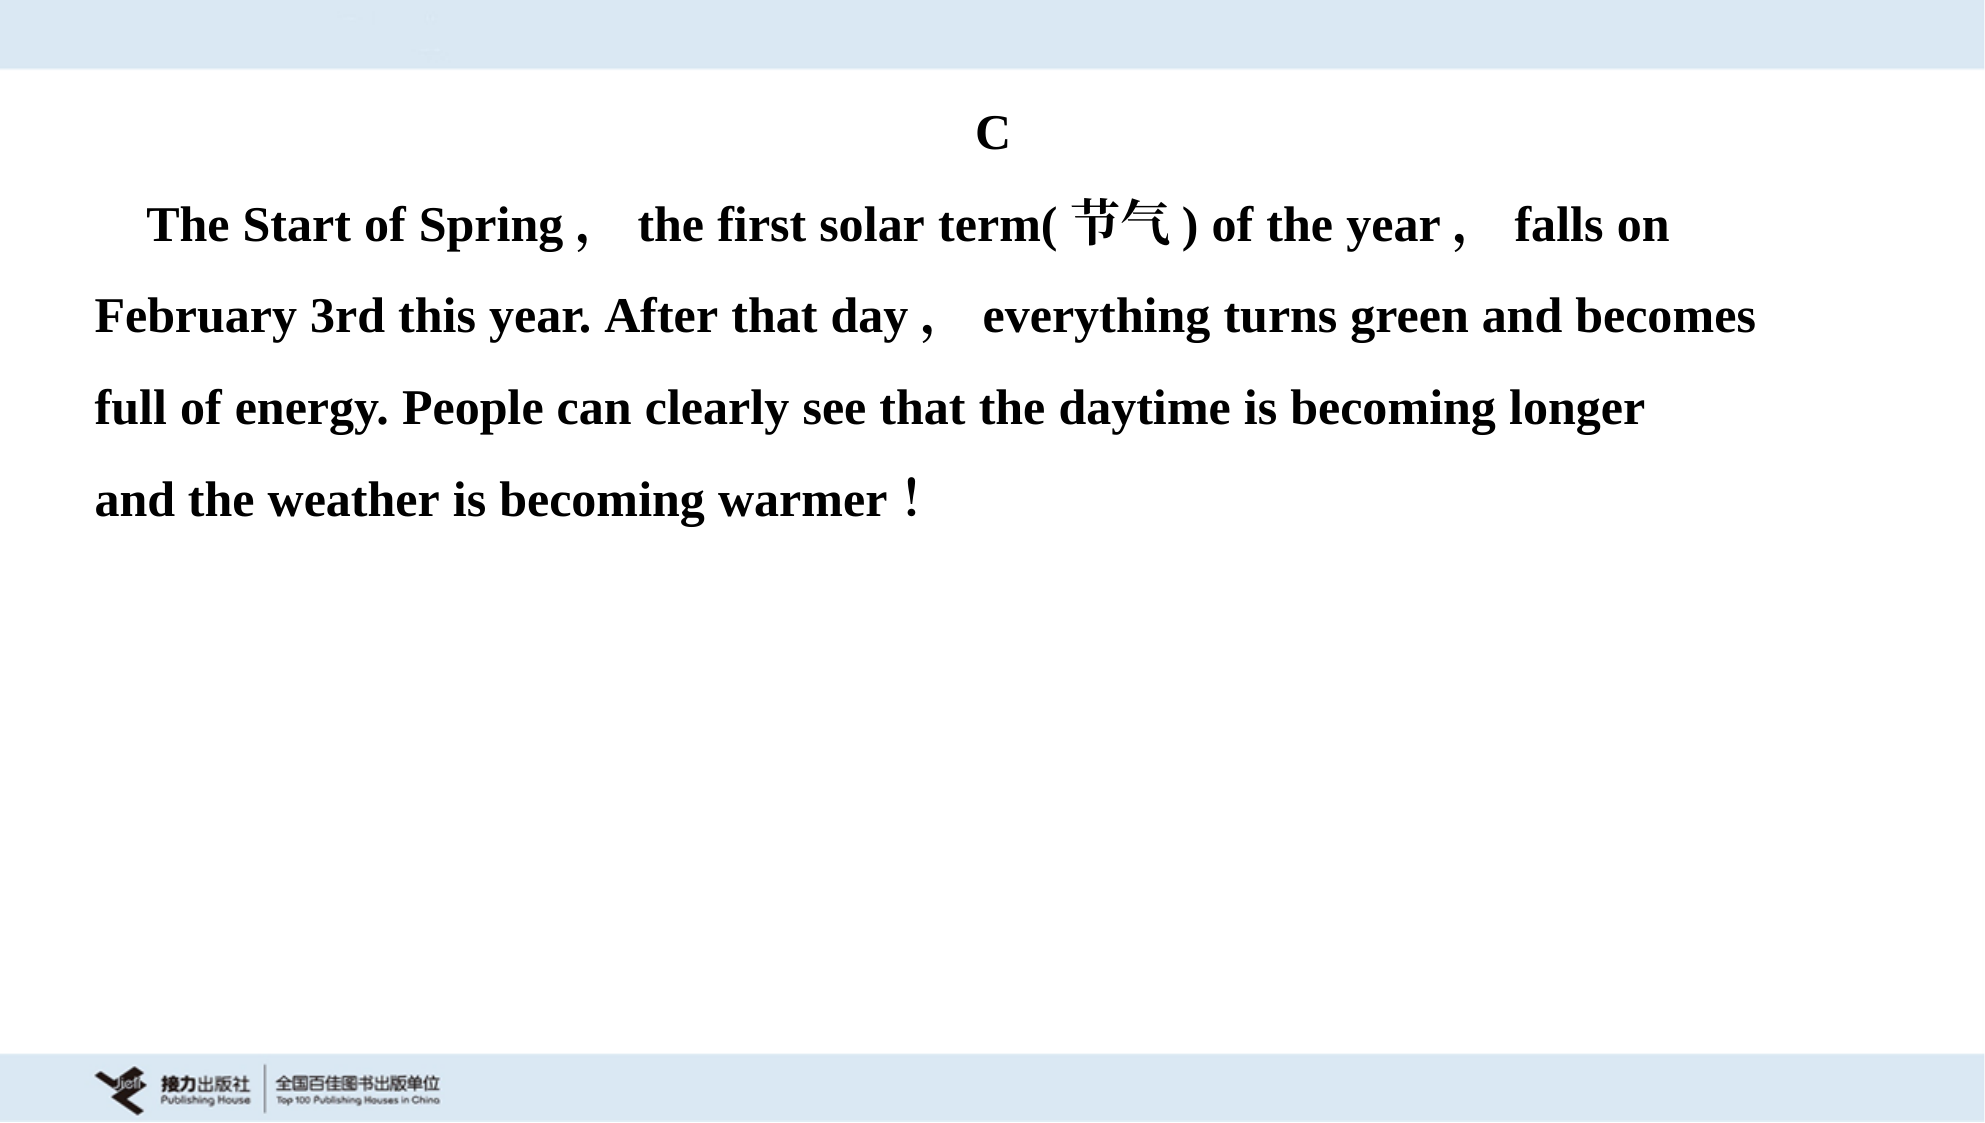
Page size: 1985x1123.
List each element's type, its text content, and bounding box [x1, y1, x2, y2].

picture [0, 0, 1985, 1122]
text_box C The Start of Spring，the first solar term(节气) of the year，falls on February 3rd this year. After that day，everything turns green and becomes full of energy. People can clearly see that the daytime is becoming longer and the weather is becoming warmer！ [94, 67, 1892, 527]
